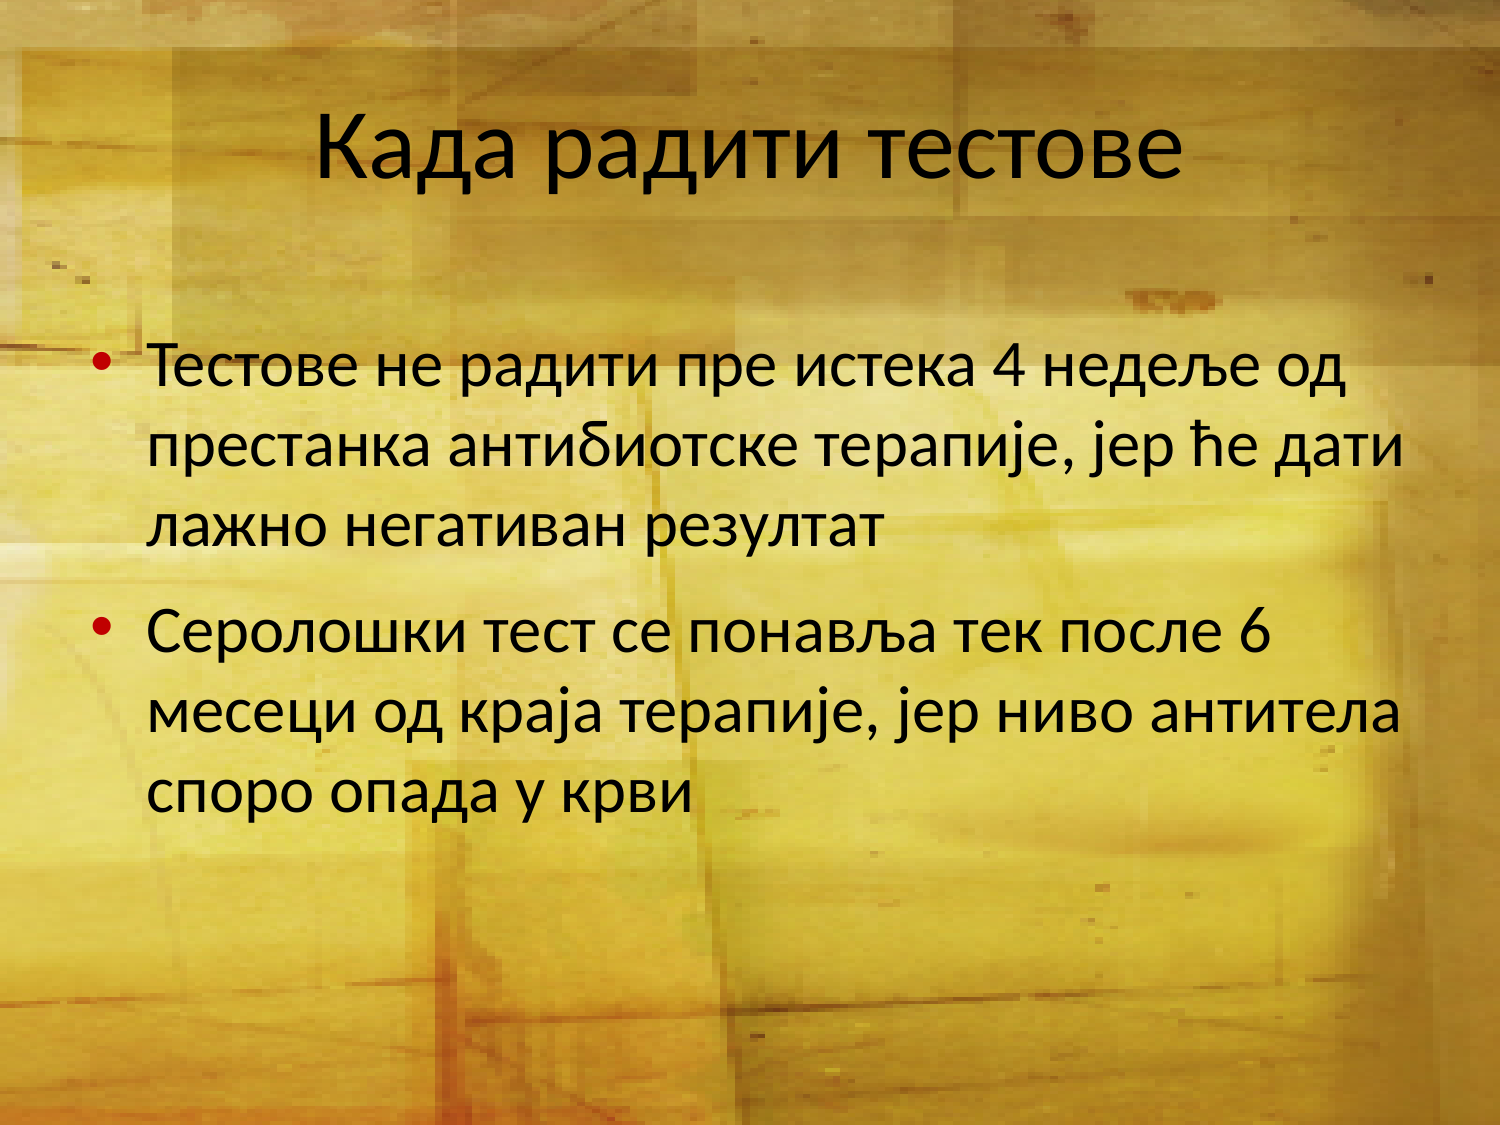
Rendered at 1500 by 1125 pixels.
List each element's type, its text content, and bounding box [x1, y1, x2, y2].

title Када радити тестове [75, 45, 1425, 233]
picture [0, 0, 1500, 1125]
list Тестове не радити пре истека 4 недеље од престанка антибиотске терапије, јер ће дати лажно негативан резултат Серолошки тест се понавља тек после 6 месеци од краја терапије, јер ниво антитела споро опада у крви [75, 312, 1425, 1005]
